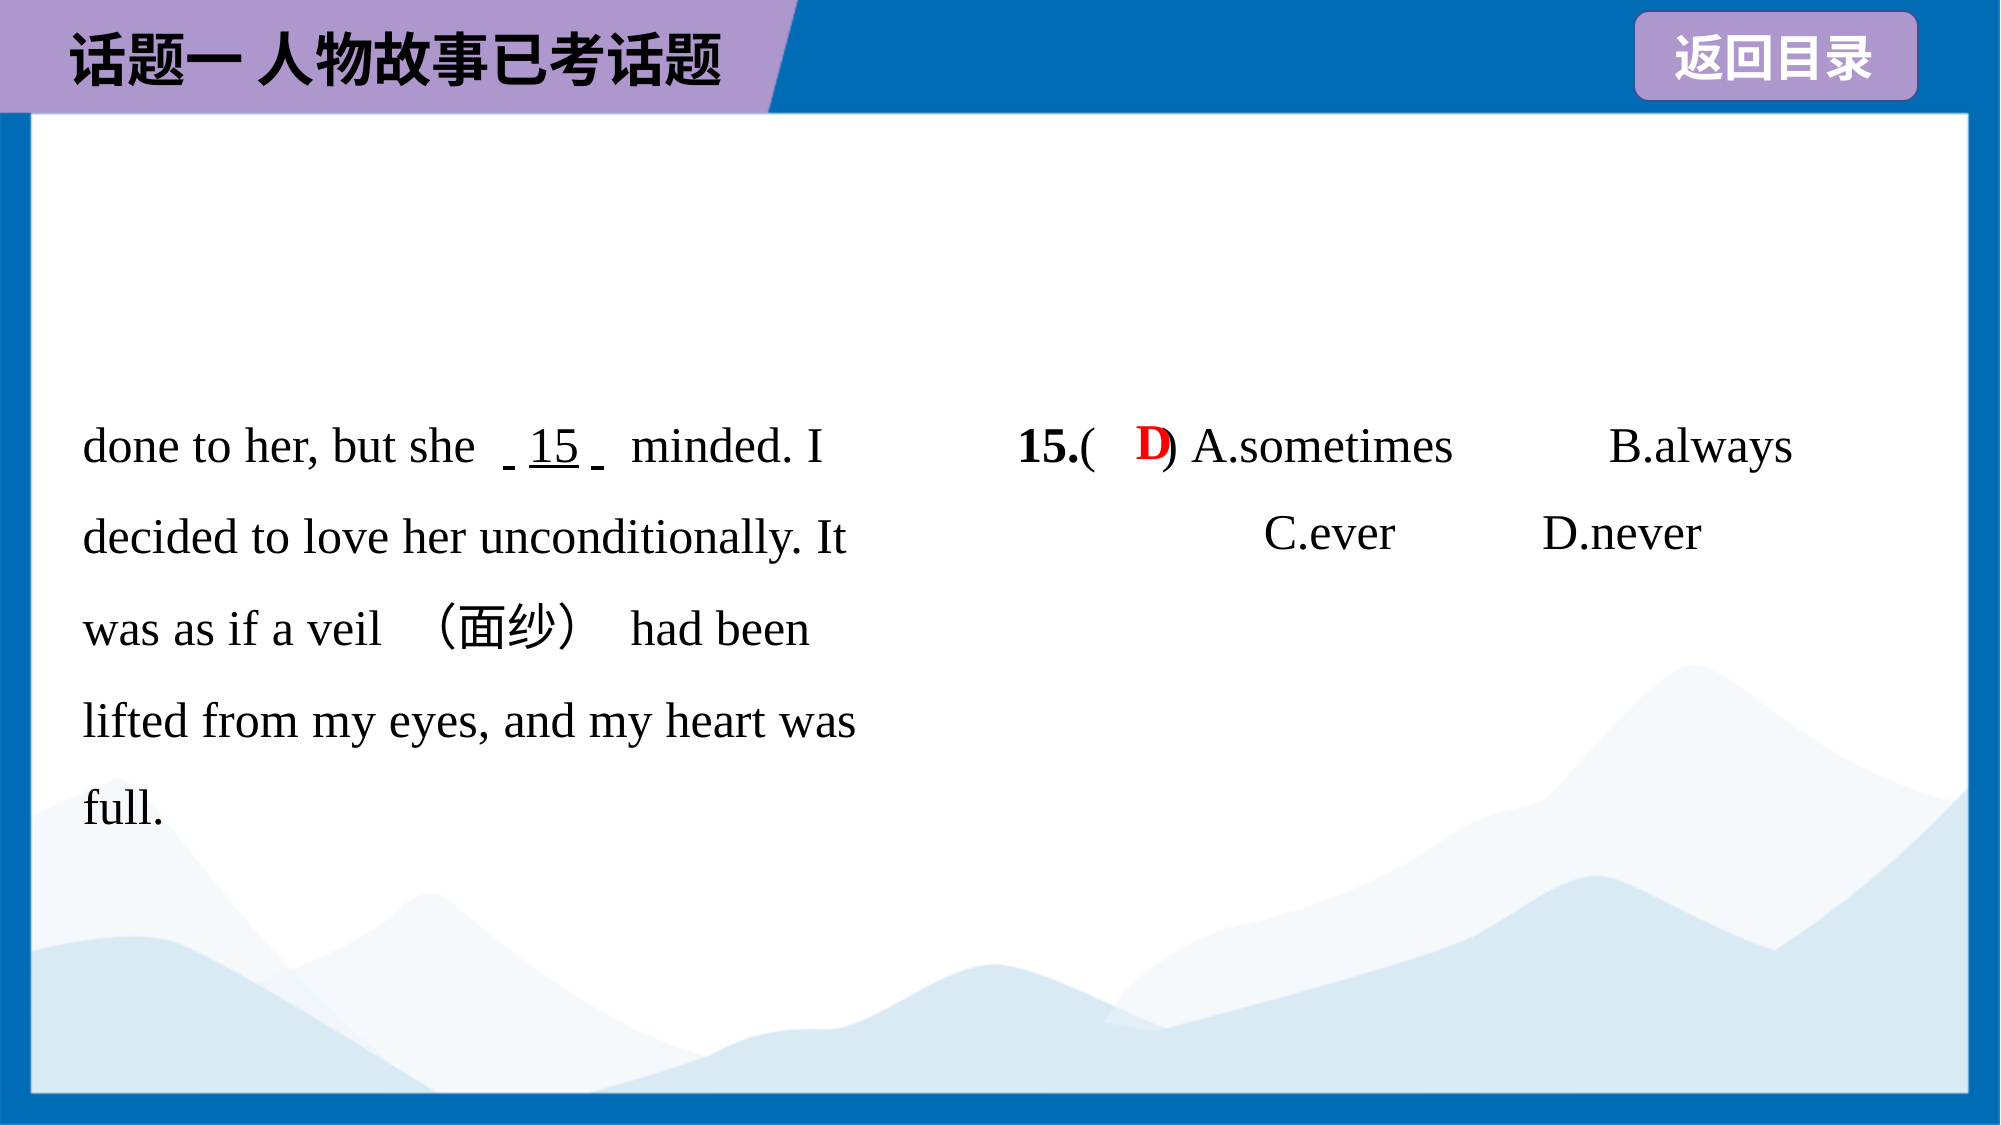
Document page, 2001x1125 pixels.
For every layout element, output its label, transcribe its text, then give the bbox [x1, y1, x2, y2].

text_box 15.( ) A.sometimes B.always C.ever D.never [1016, 380, 1919, 551]
picture [0, 0, 2000, 1125]
text_box D [1117, 382, 1190, 461]
text_box done to her, but she . .15. . minded. I decided to love her unconditionally. It was as if a veil （面纱） had been lifted from my eyes, and my heart was full. [82, 380, 984, 826]
